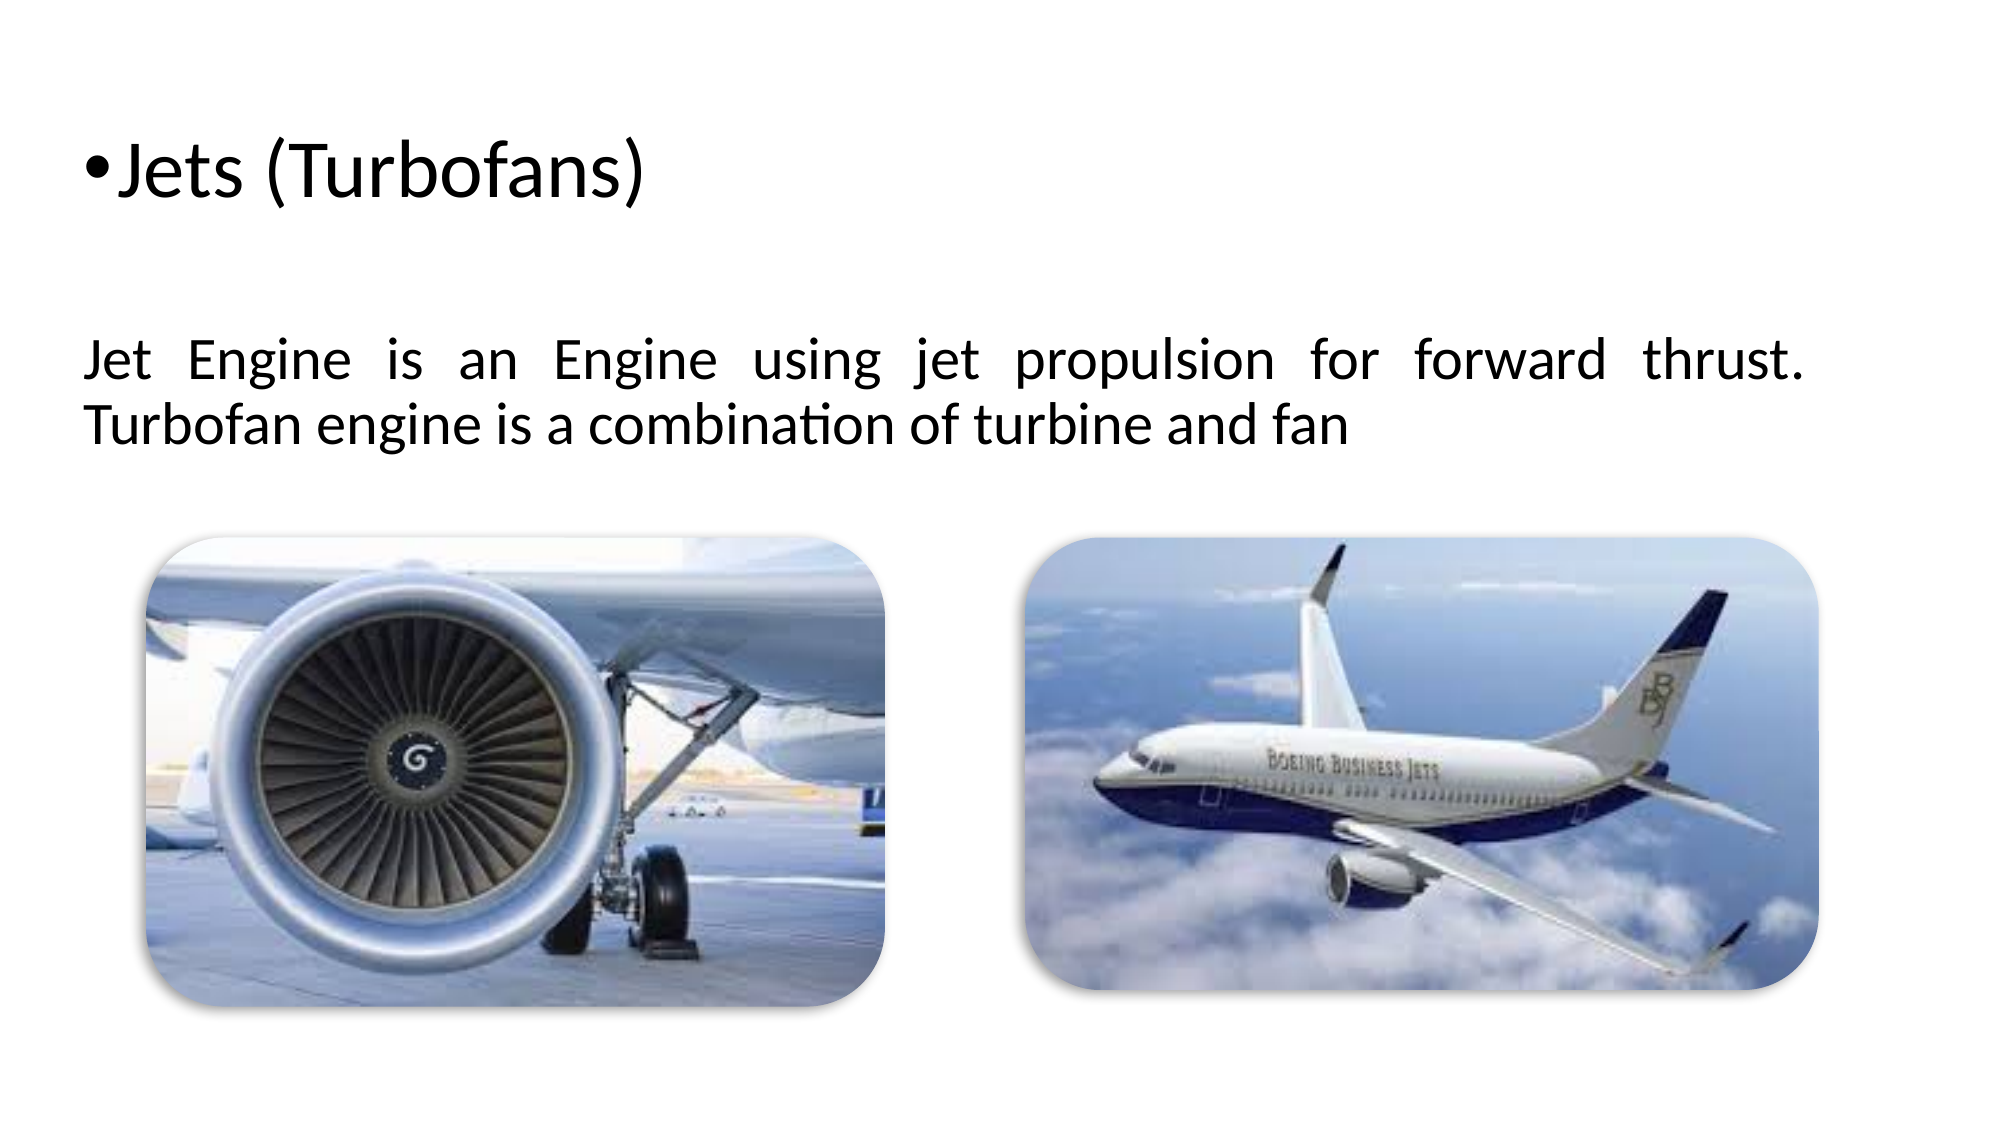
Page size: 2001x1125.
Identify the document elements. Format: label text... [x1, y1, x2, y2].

list Jets (Turbofans) Jet Engine is an Engine using jet propulsion for forward thrust. Turbofan engine is a combination of turbine and fan [68, 118, 1857, 469]
picture [1024, 537, 1819, 991]
picture [146, 537, 885, 1007]
